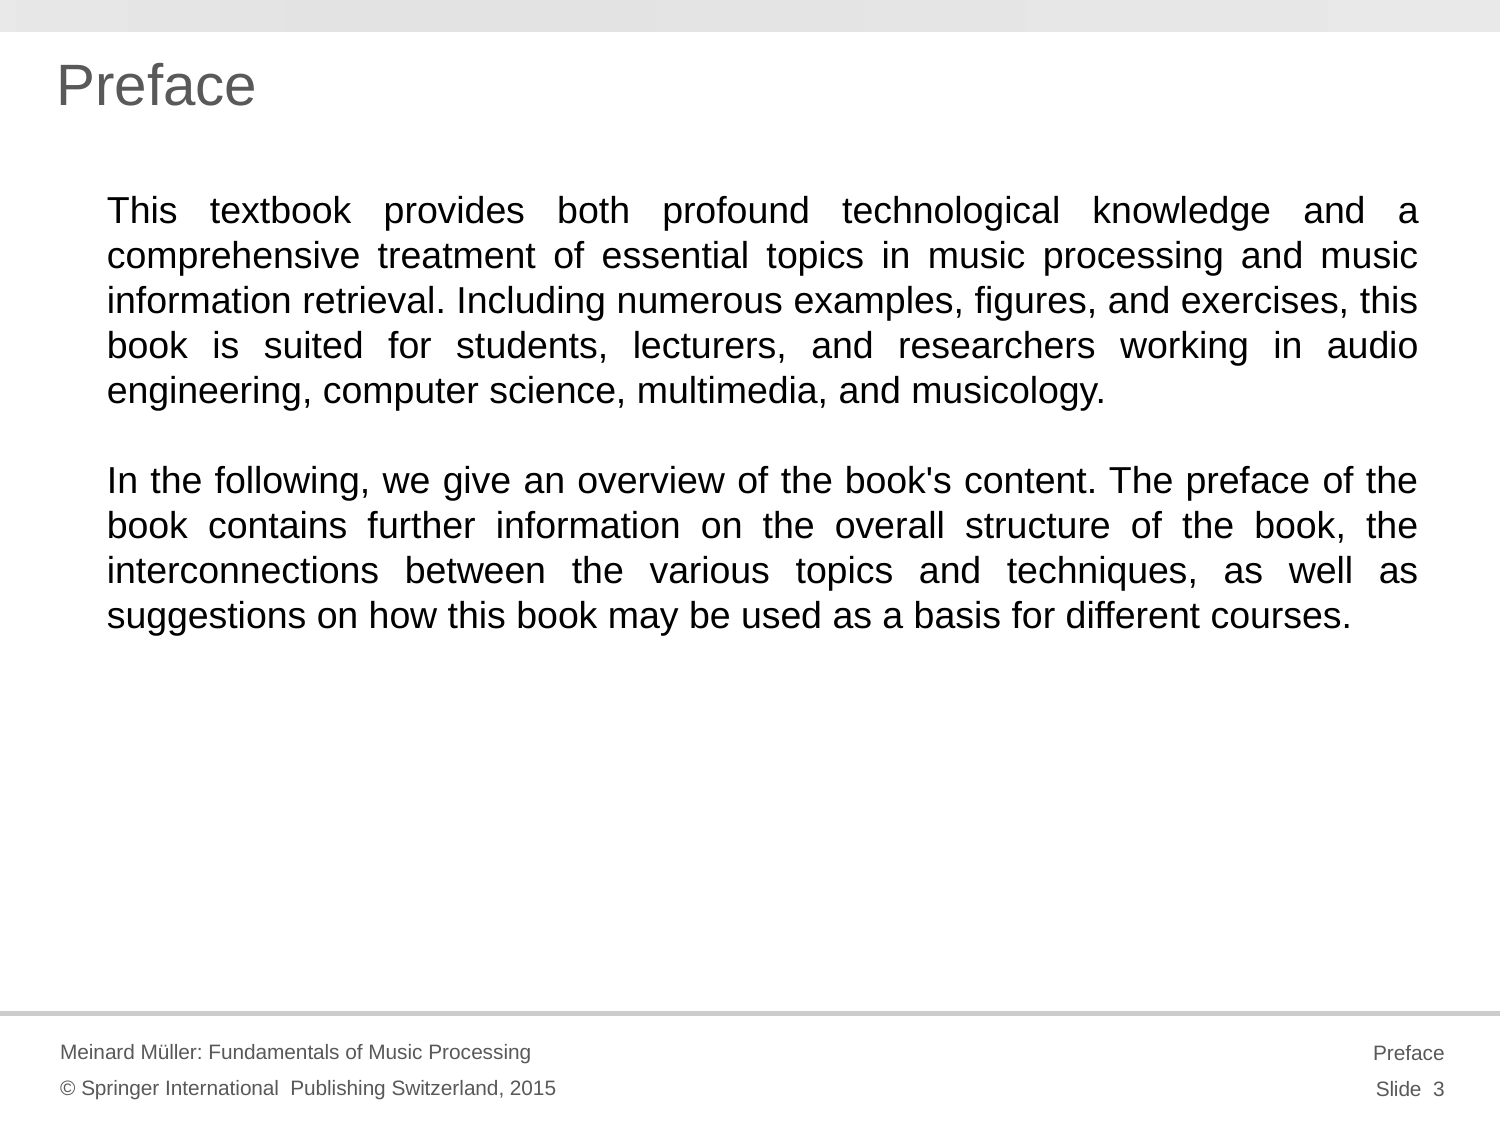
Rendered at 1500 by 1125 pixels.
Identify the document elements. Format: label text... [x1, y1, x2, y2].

text_box This textbook provides both profound technological knowledge and a comprehensive treatment of essential topics in music processing and music information retrieval. Including numerous examples, figures, and exercises, this book is suited for students, lecturers, and researchers working in audio engineering, computer science, multimedia, and musicology. In the following, we give an overview of the book's content. The preface of the book contains further information on the overall structure of the book, the interconnections between the various topics and techniques, as well as suggestions on how this book may be used as a basis for different courses. [92, 178, 1434, 644]
picture [0, 0, 1500, 32]
title Preface [40, 39, 1448, 133]
